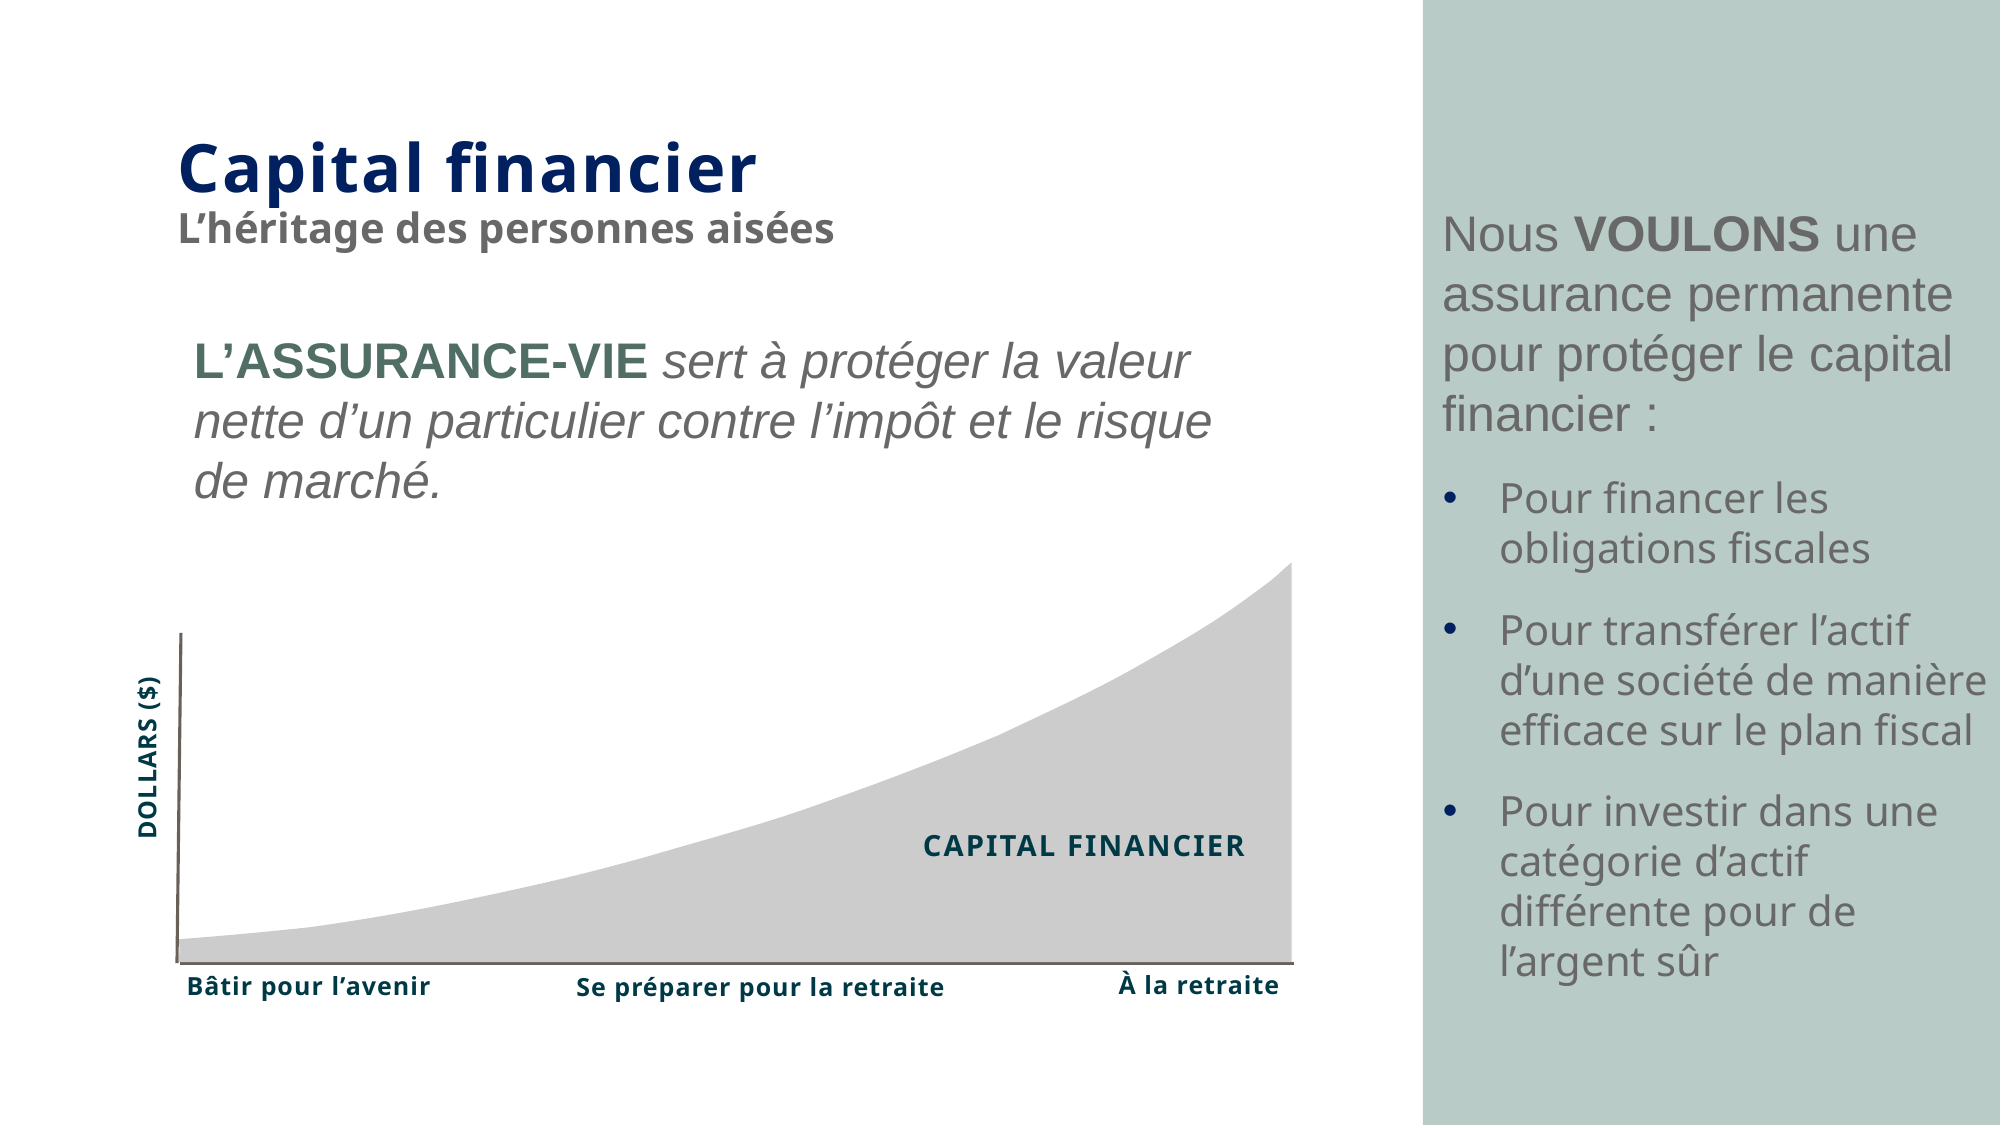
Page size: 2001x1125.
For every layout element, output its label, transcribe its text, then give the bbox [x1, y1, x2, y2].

text_box DOLLARS ($) [124, 661, 169, 855]
text_box Bâtir pour l’avenir [171, 963, 446, 1009]
text_box À la retraite [1103, 965, 1295, 1007]
text_box CAPITAL FINANCIER [908, 820, 1261, 870]
text_box [181, 562, 1292, 963]
text_box [1422, 0, 2000, 1125]
text_box Nous VOULONS une assurance permanente pour protéger le capital financier : Pour financer les obligations fiscales Pour transférer l’actif d’une société de manière efficace sur le plan fiscal Pour investir dans une catégorie d’actif différente pour de l’argent sûr [1428, 193, 2000, 993]
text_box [177, 632, 181, 964]
title Capital financier L’héritage des personnes aisées [162, 84, 1422, 303]
text_box L’ASSURANCE-VIE sert à protéger la valeur nette d’un particulier contre l’impôt et le risque de marché. [178, 320, 1237, 516]
text_box Se préparer pour la retraite [561, 965, 961, 1009]
